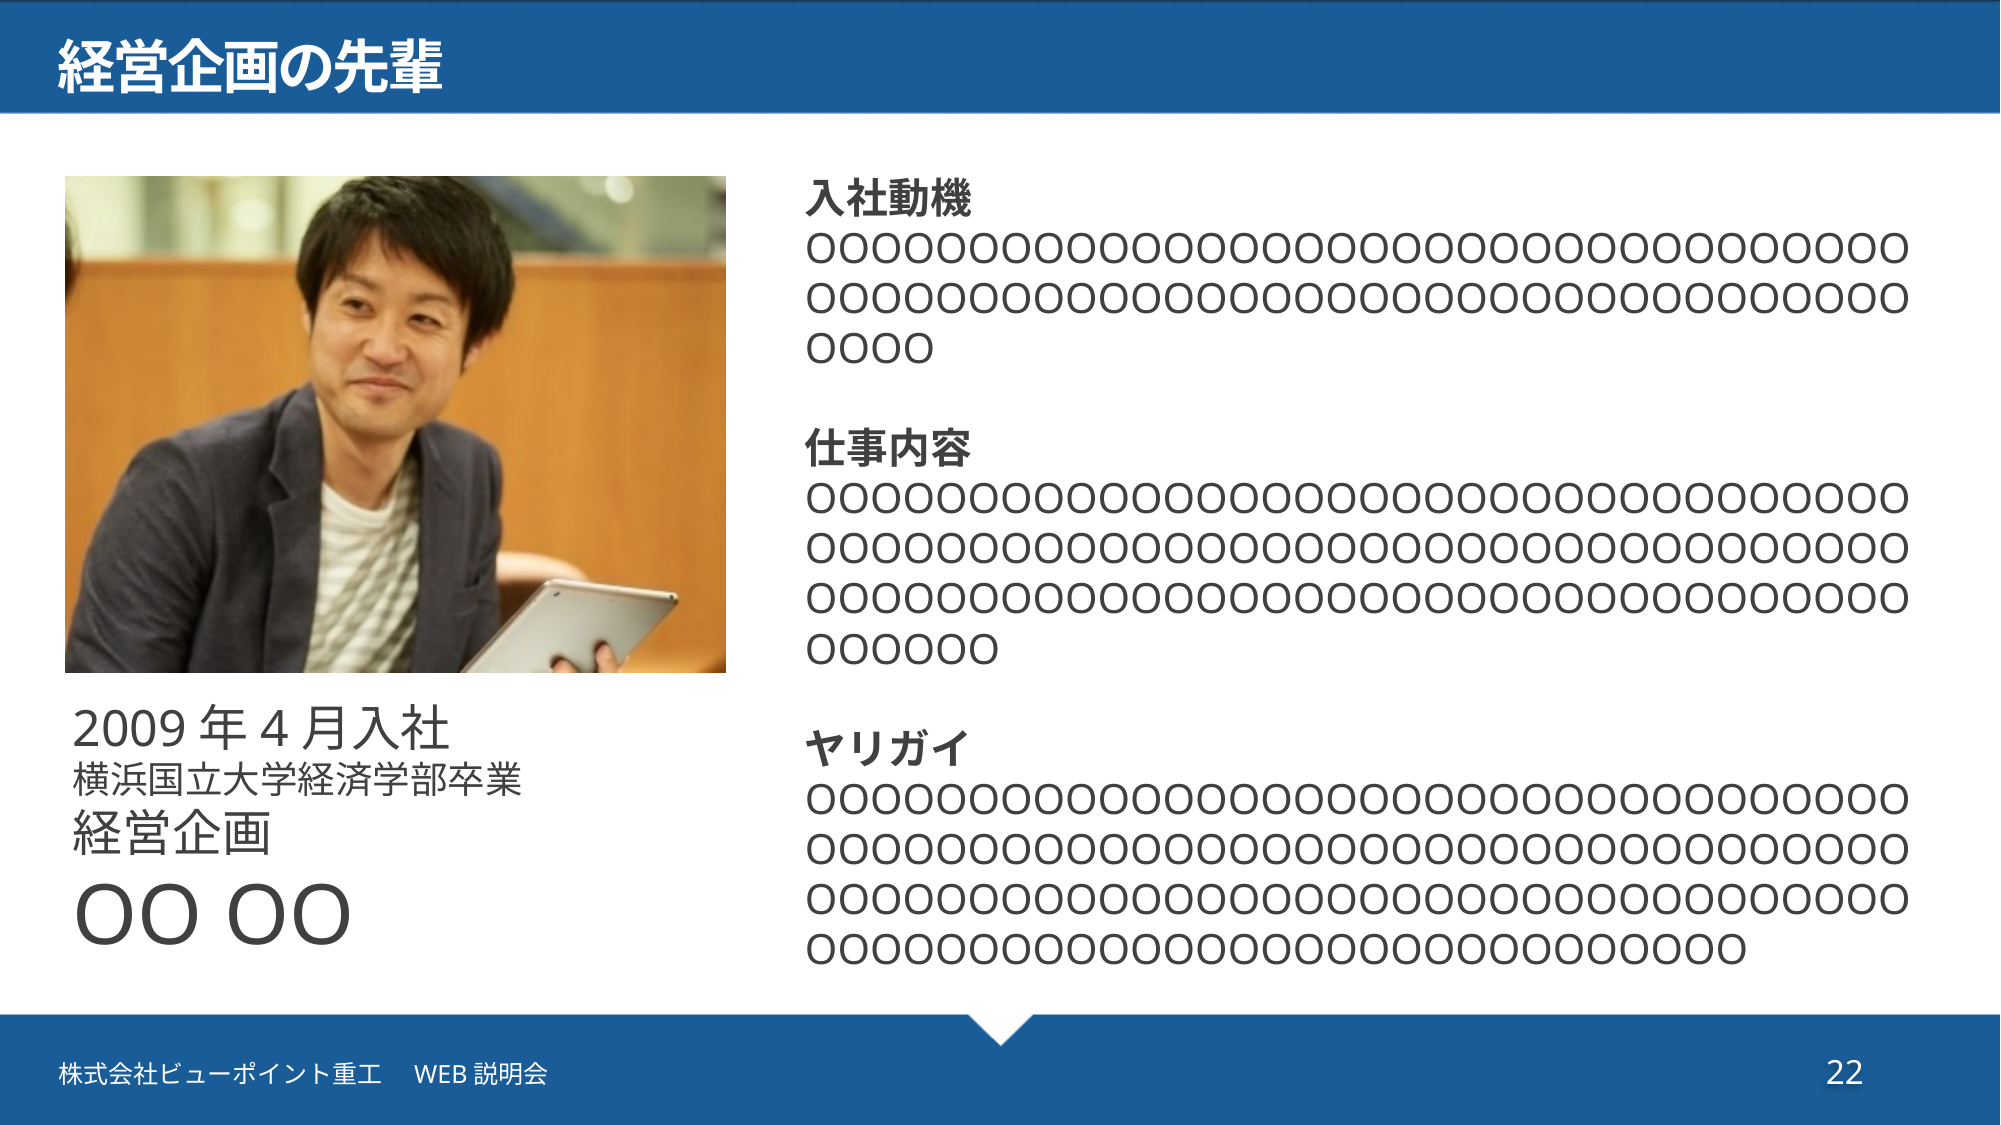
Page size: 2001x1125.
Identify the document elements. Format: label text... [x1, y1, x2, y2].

text_box 入社動機 OOOOOOOOOOOOOOOOOOOOOOOOOOOOOOOOOOOOOOOOOOOOOOOOOOOOOOOOOOOOOOOOOOOOOOOO 仕事内容 OOOOOOOOOOOOOOOOOOOOOOOOOOOOOOOOOOOOOOOOOOOOOOOOOOOOOOOOOOOOOOOOOOOOOOOOOOOOOOOOOOOOOOOOOOOOOOOOOOOOOOOOOOOO ヤリガイ OOOOOOOOOOOOOOOOOOOOOOOOOOOOOOOOOOOOOOOOOOOOOOOOOOOOOOOOOOOOOOOOOOOOOOOOOOOOOOOOOOOOOOOOOOOOOOOOOOOOOOOOOOOOOOOOOOOOOOOOOOOOOOOOOOO [790, 164, 1935, 980]
picture [0, 0, 2000, 1125]
text_box 2009年4月入社 横浜国立大学経済学部卒業 経営企画 OO OO [57, 688, 538, 969]
list 経営企画の先輩 [42, 30, 1226, 105]
